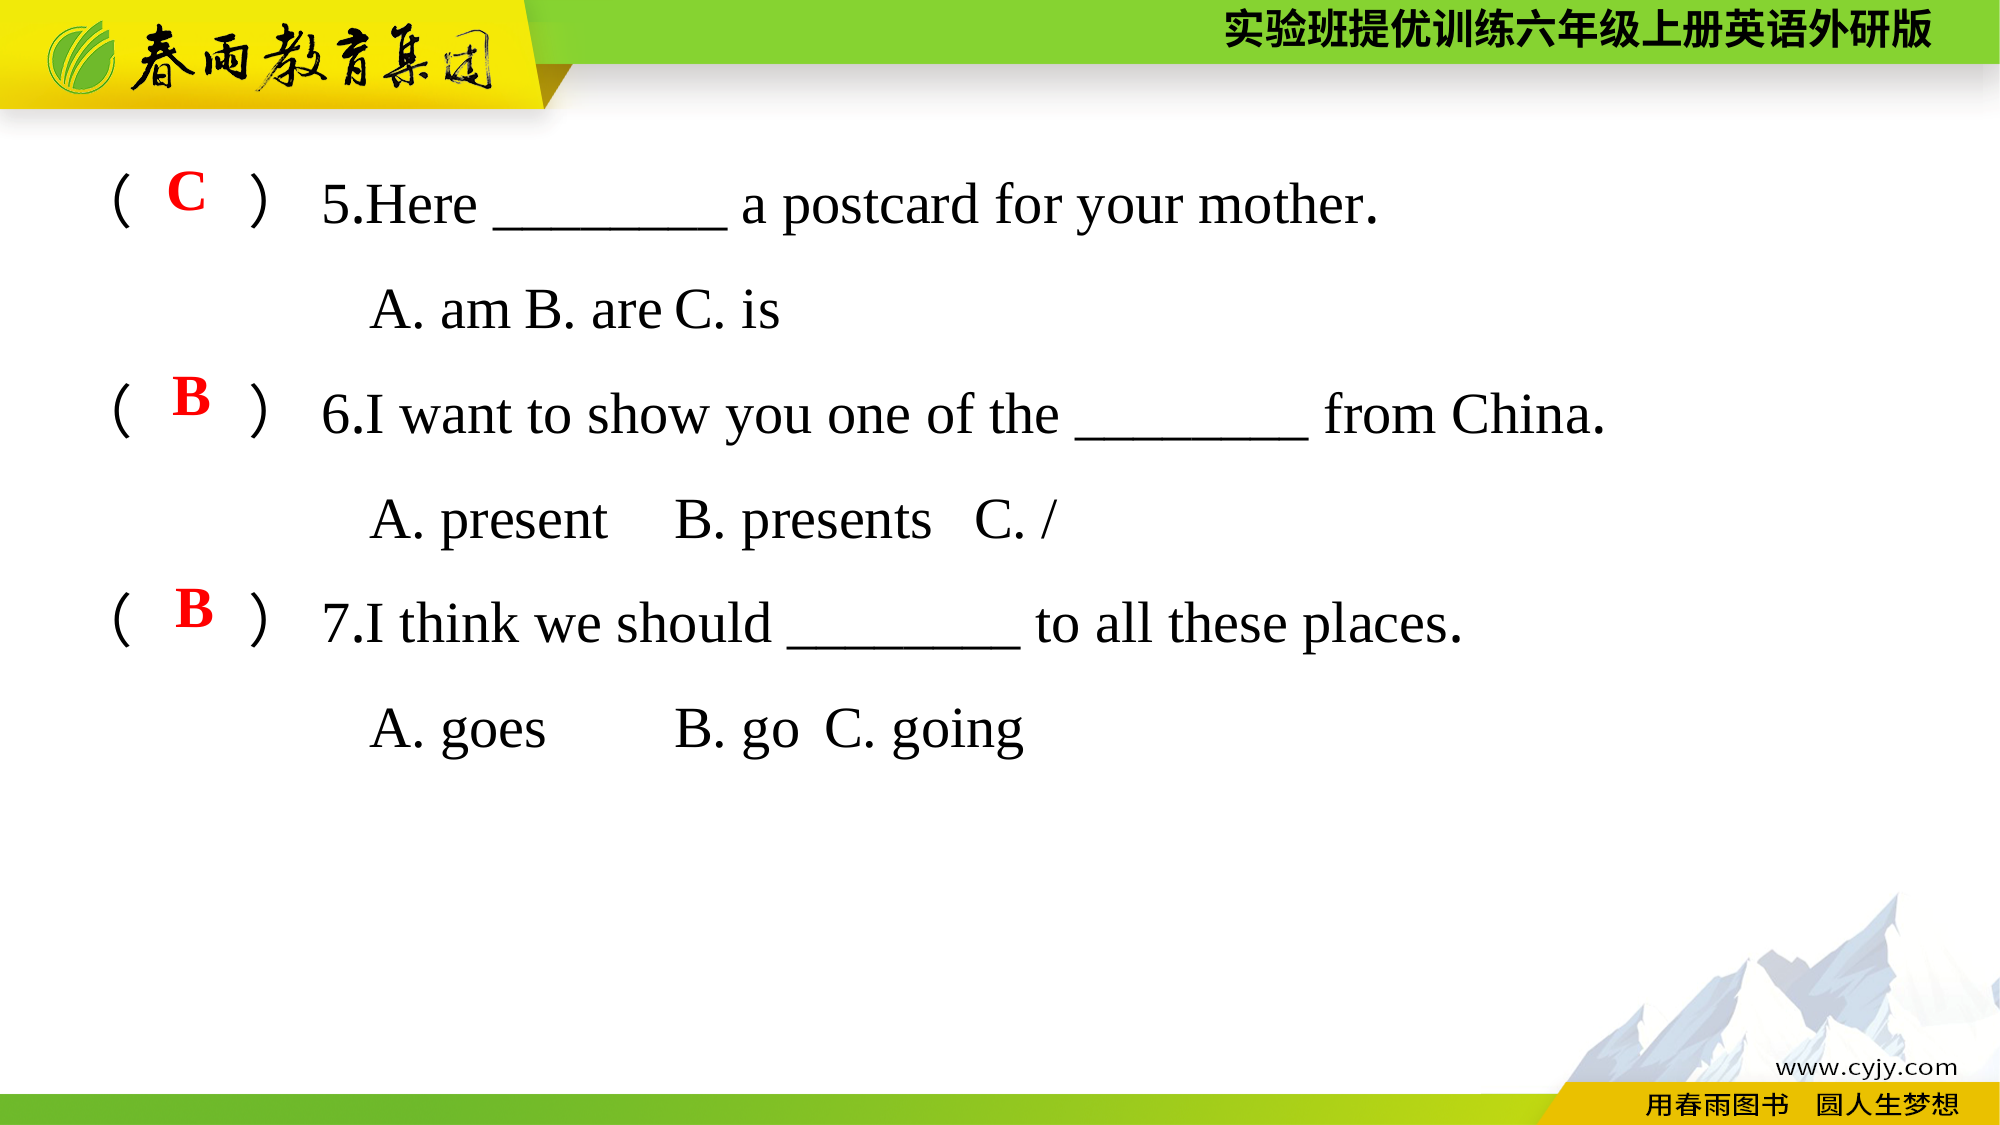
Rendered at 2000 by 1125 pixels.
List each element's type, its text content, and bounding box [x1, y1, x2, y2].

list （ ）5.Here ________ a postcard for your mother. A. am B. are C. is （ ）6.I want to show you one of the ________ from China. A. present B. presents C. / （ ）7.I think we should ________ to all these places. A. goes B. go C. going [59, 122, 1944, 774]
picture [0, 0, 2000, 1125]
text_box B [157, 349, 227, 435]
text_box B [161, 561, 230, 647]
text_box C [151, 144, 224, 230]
